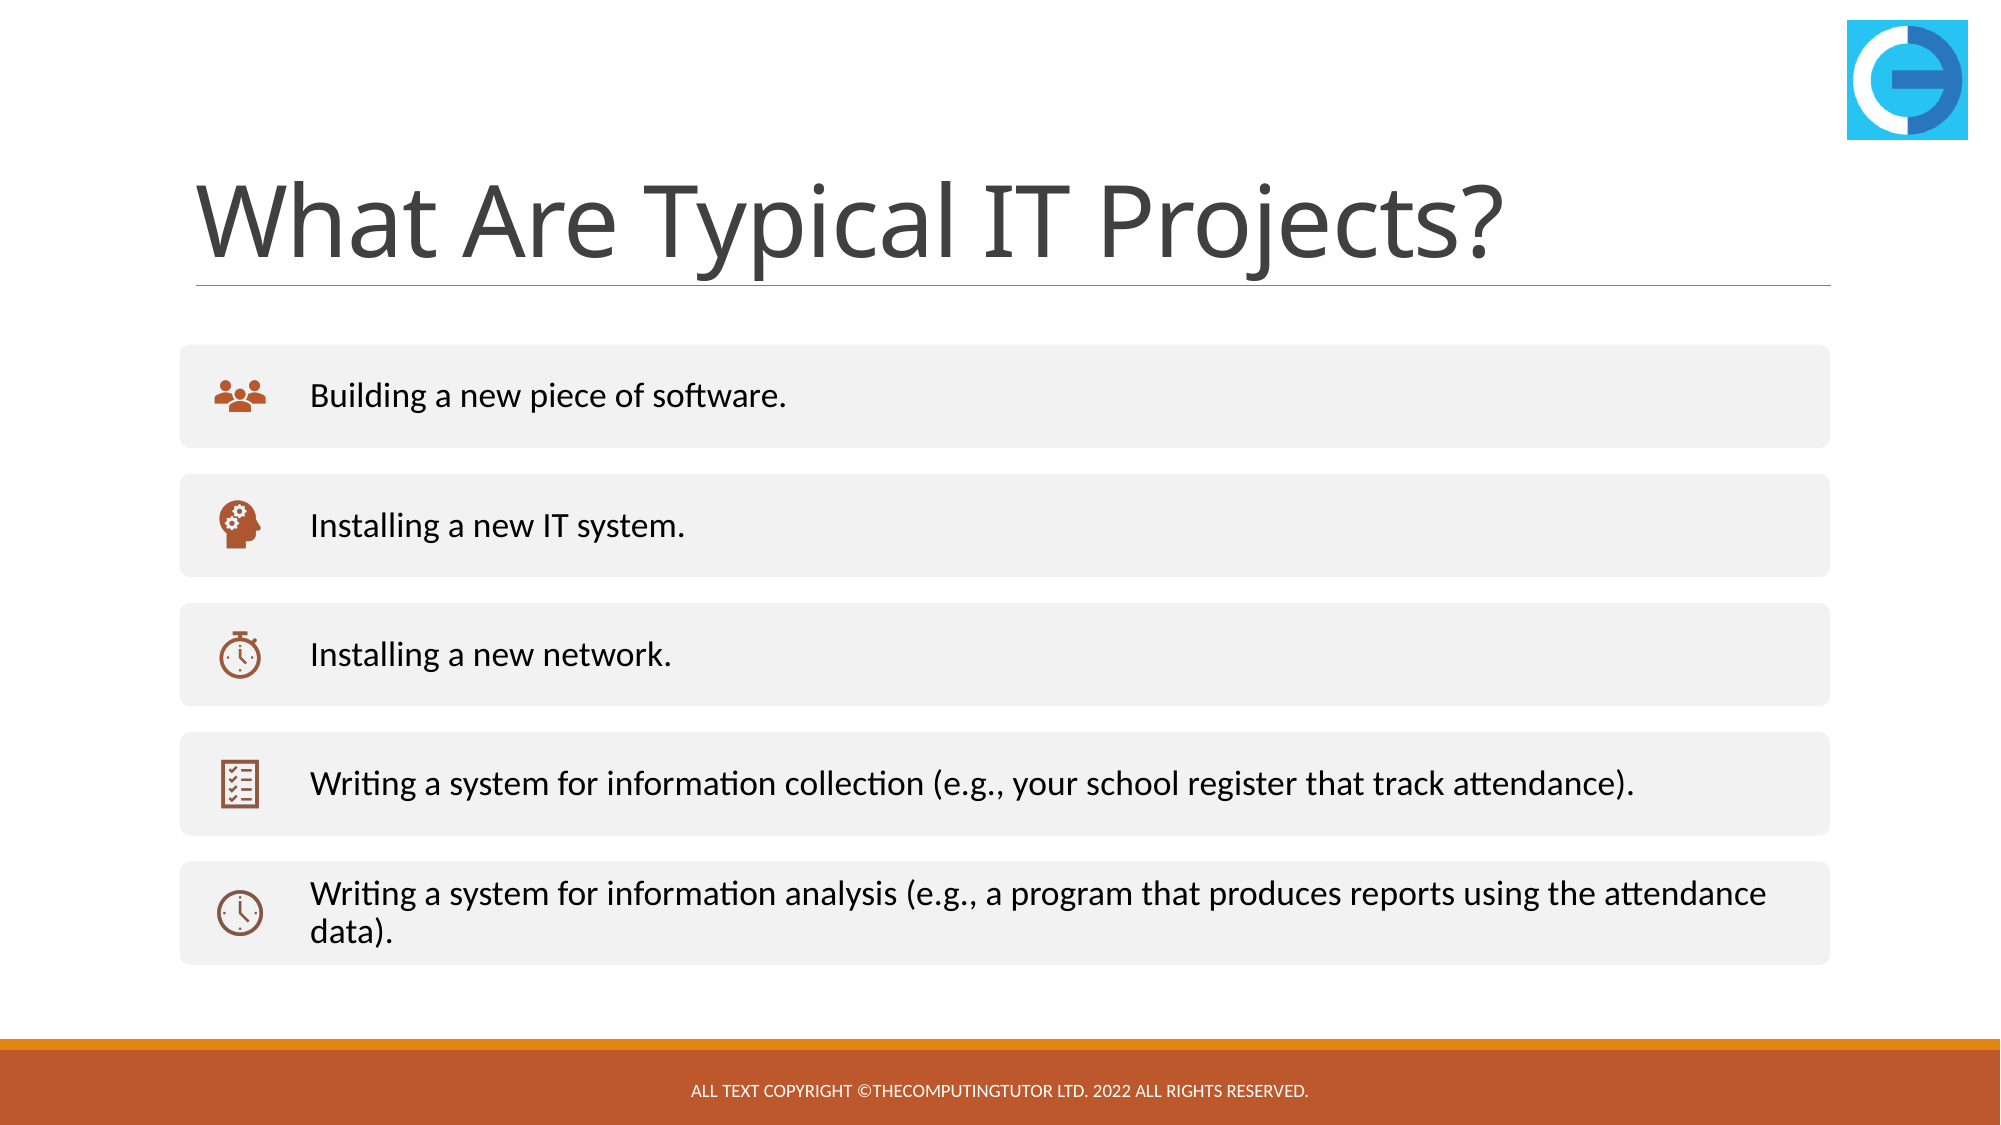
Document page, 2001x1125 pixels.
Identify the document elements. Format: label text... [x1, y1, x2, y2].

footer All text copyright ©TheComputingTutor Ltd. 2022 All rights Reserved. [604, 1059, 1396, 1120]
title What Are Typical IT Projects? [180, 47, 1830, 285]
picture [1847, 20, 1968, 140]
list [179, 343, 1831, 966]
